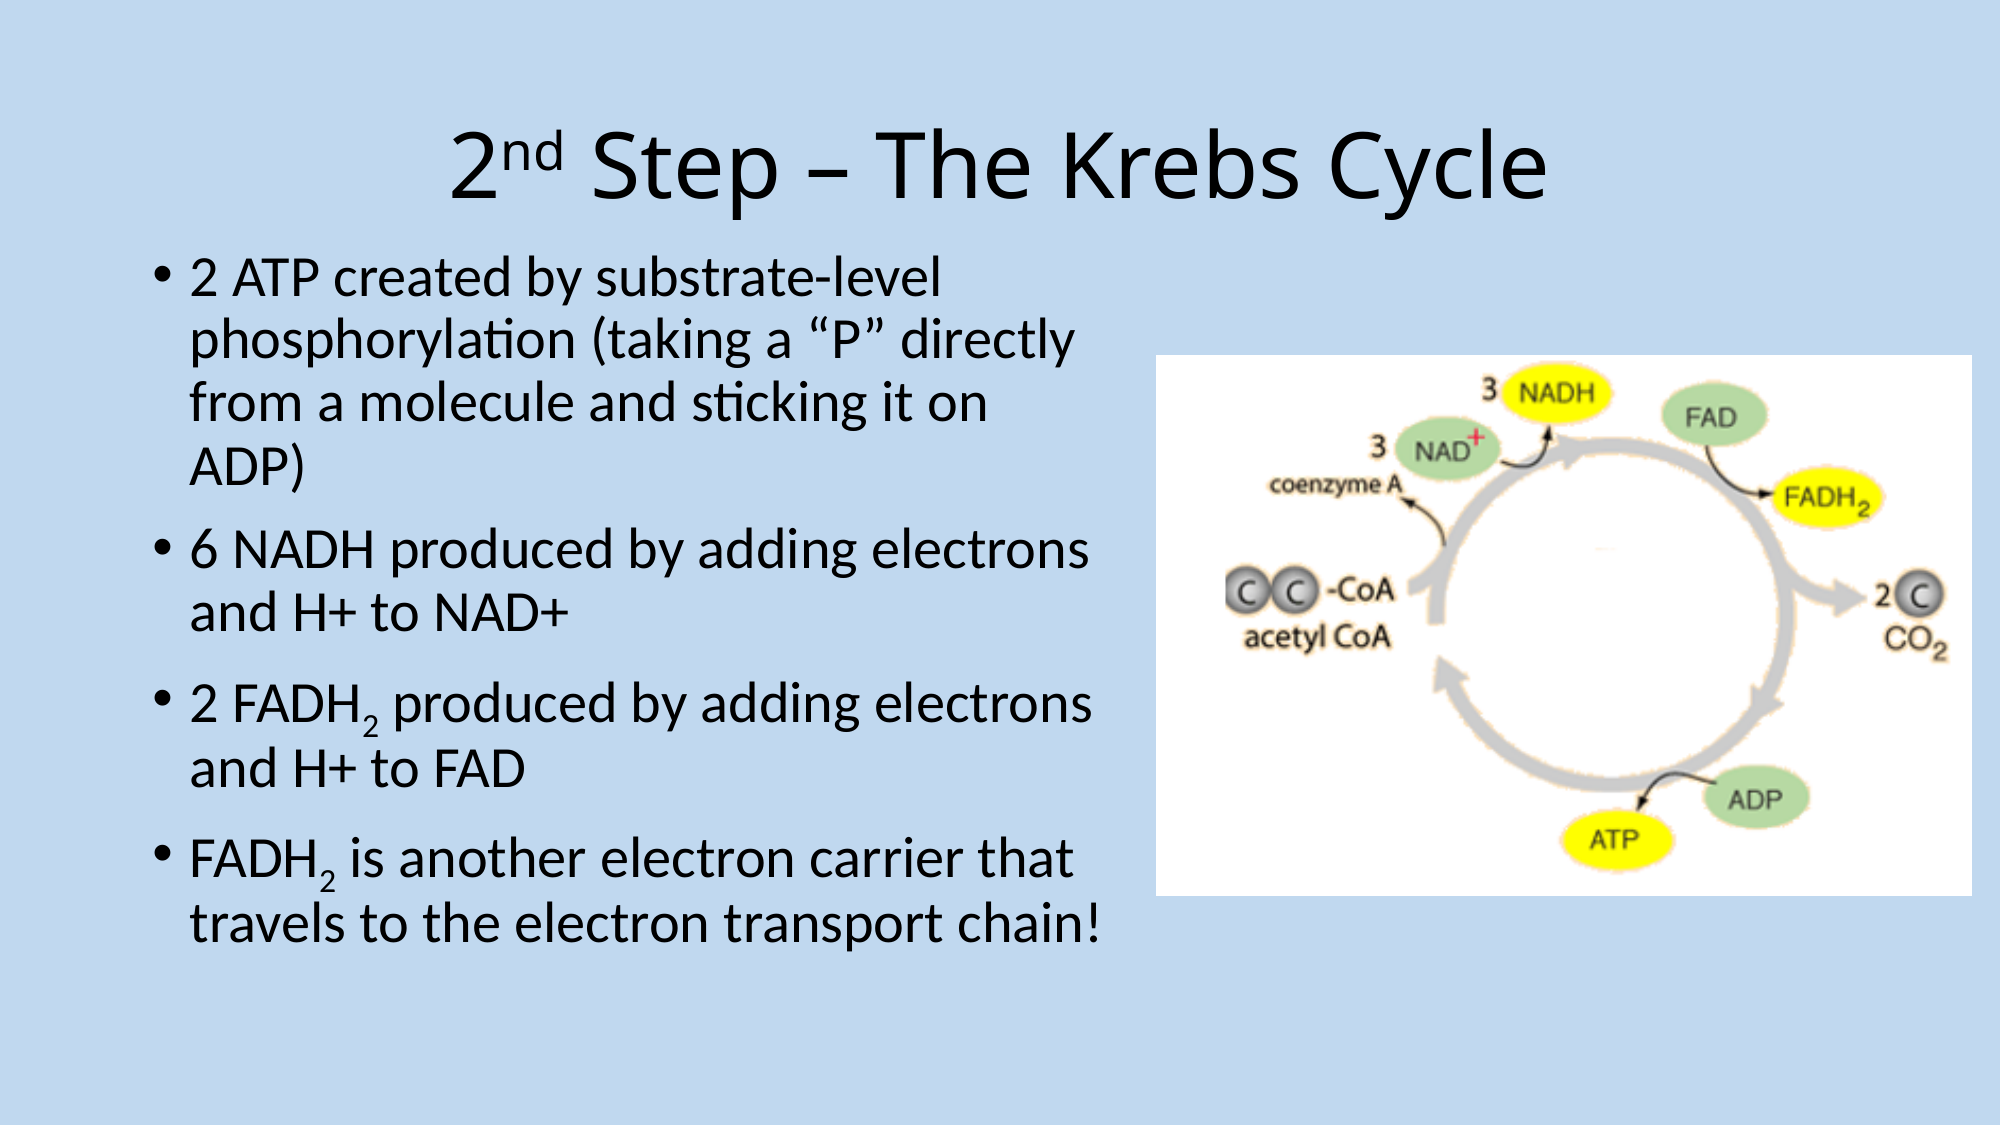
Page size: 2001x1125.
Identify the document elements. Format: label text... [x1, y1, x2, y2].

title 2nd Step – The Krebs Cycle [137, 59, 1863, 278]
picture [1156, 355, 1972, 896]
list 2 ATP created by substrate-level phosphorylation (taking a “P” directly from a molecule and sticking it on ADP) 6 NADH produced by adding electrons and H+ to NAD+ 2 FADH2 produced by adding electrons and H+ to FAD FADH2 is another electron carrier that travels to the electron transport chain! [137, 238, 1134, 1014]
